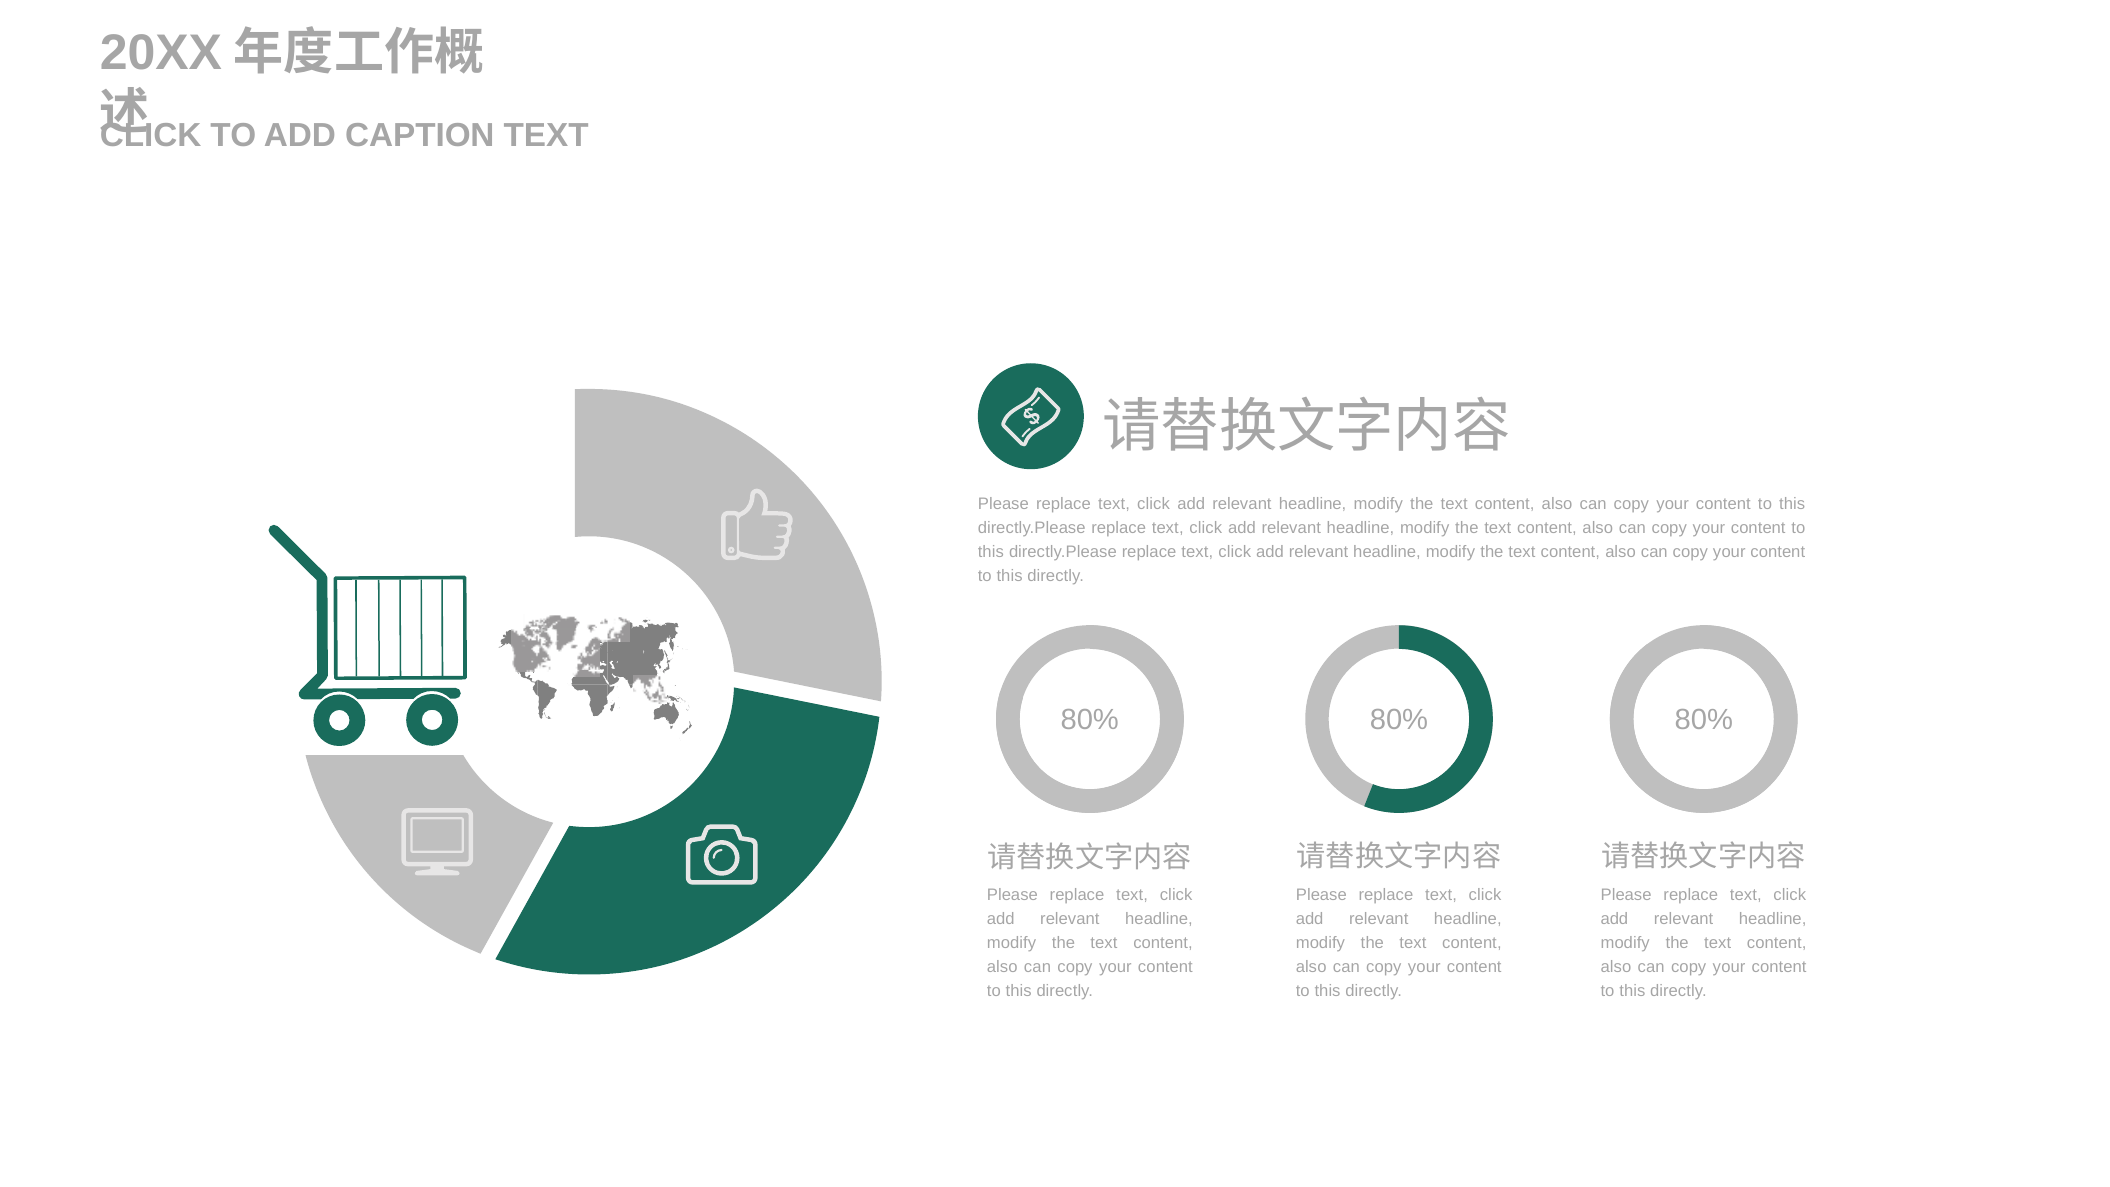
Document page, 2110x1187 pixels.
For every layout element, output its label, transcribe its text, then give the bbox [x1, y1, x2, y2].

text_box 请替换文字内容 [1601, 830, 1807, 873]
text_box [1609, 625, 1798, 813]
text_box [977, 363, 1084, 470]
text_box Please replace text, click add relevant headline, modify the text content, also can copy your content to this directly. [1295, 880, 1503, 1000]
text_box 请替换文字内容 [1296, 830, 1502, 873]
text_box 20XX年度工作概述 [99, 19, 534, 113]
text_box 请替换文字内容 [987, 831, 1193, 874]
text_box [1305, 625, 1494, 813]
text_box Please replace text, click add relevant headline, modify the text content, also can copy your content to this directly. [986, 880, 1193, 1000]
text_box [267, 388, 882, 975]
text_box Please replace text, click add relevant headline, modify the text content, also can copy your content to this directly. [1600, 880, 1807, 1000]
text_box Please replace text, click add relevant headline, modify the text content, also can copy your content to this directly.Please replace text, click add relevant headline, modify the text content, also can copy your content to this directly.Please replace text, click add relevant headline, modify the text content, also can copy your content to this directly. [977, 488, 1807, 585]
text_box 请替换文字内容 [1102, 373, 1511, 458]
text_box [996, 625, 1184, 813]
text_box CLICK TO ADD CAPTION TEXT [99, 113, 629, 154]
